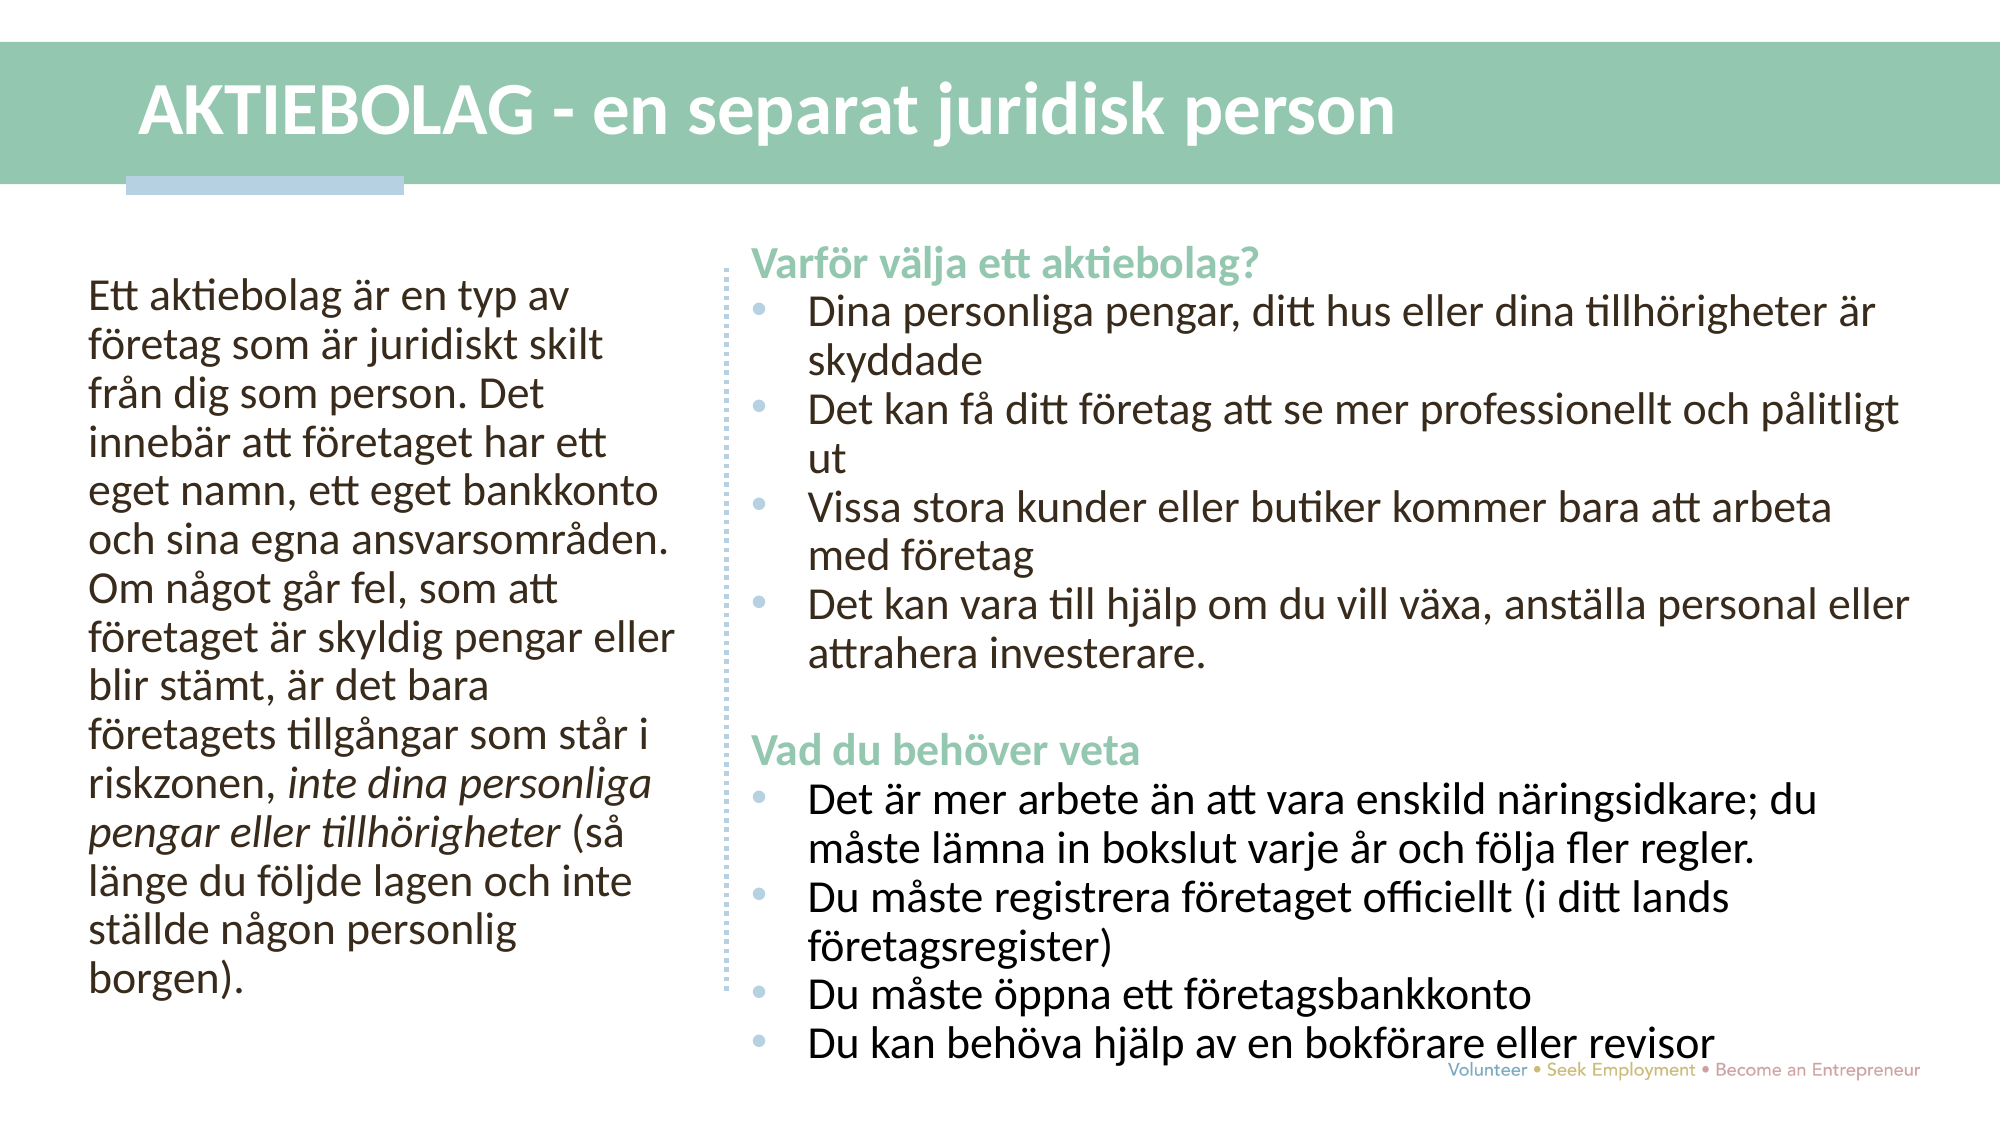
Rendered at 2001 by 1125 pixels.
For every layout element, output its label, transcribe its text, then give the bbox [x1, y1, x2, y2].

text_box Varför välja ett aktiebolag? Dina personliga pengar, ditt hus eller dina tillhörigheter är skyddade Det kan få ditt företag att se mer professionellt och pålitligt ut Vissa stora kunder eller butiker kommer bara att arbeta med företag Det kan vara till hjälp om du vill växa, anställa personal eller attrahera investerare. Vad du behöver veta Det är mer arbete än att vara enskild näringsidkare; du måste lämna in bokslut varje år och följa fler regler. Du måste registrera företaget officiellt (i ditt lands företagsregister) Du måste öppna ett företagsbankkonto Du kan behöva hjälp av en bokförare eller revisor [736, 230, 1929, 895]
picture [1418, 1046, 1971, 1103]
list AKTIEBOLAG - en separat juridisk person [123, 51, 1913, 170]
text_box Ett aktiebolag är en typ av företag som är juridiskt skilt från dig som person. Det innebär att företaget har ett eget namn, ett eget bankkonto och sina egna ansvarsområden. Om något går fel, som att företaget är skyldig pengar eller blir stämt, är det bara företagets tillgångar som står i riskzonen, inte dina personliga pengar eller tillhörigheter (så länge du följde lagen och inte ställde någon personlig borgen). [73, 263, 695, 927]
